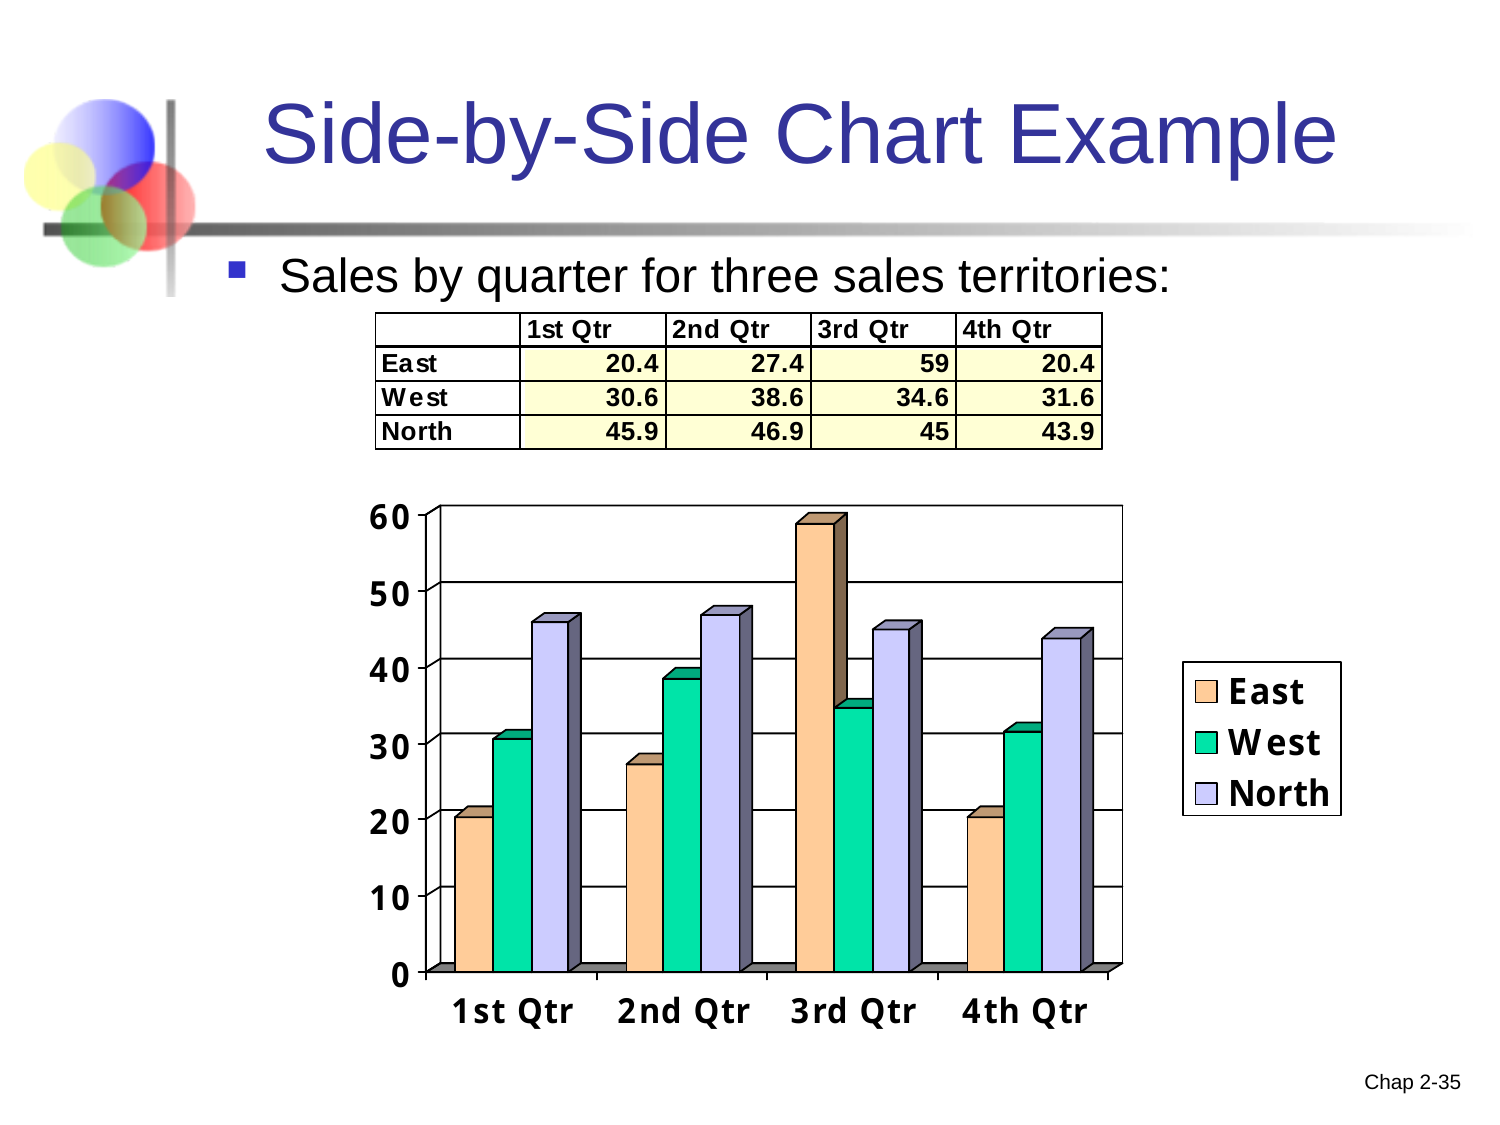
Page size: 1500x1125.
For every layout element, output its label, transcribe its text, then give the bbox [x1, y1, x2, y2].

picture [24, 99, 1475, 297]
picture [374, 312, 1113, 460]
title Side-by-Side Chart Example [162, 62, 1442, 188]
list Sales by quarter for three sales territories: [212, 237, 1476, 326]
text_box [299, 412, 1358, 1066]
slide_number Chap 2-35 [1162, 1049, 1476, 1101]
